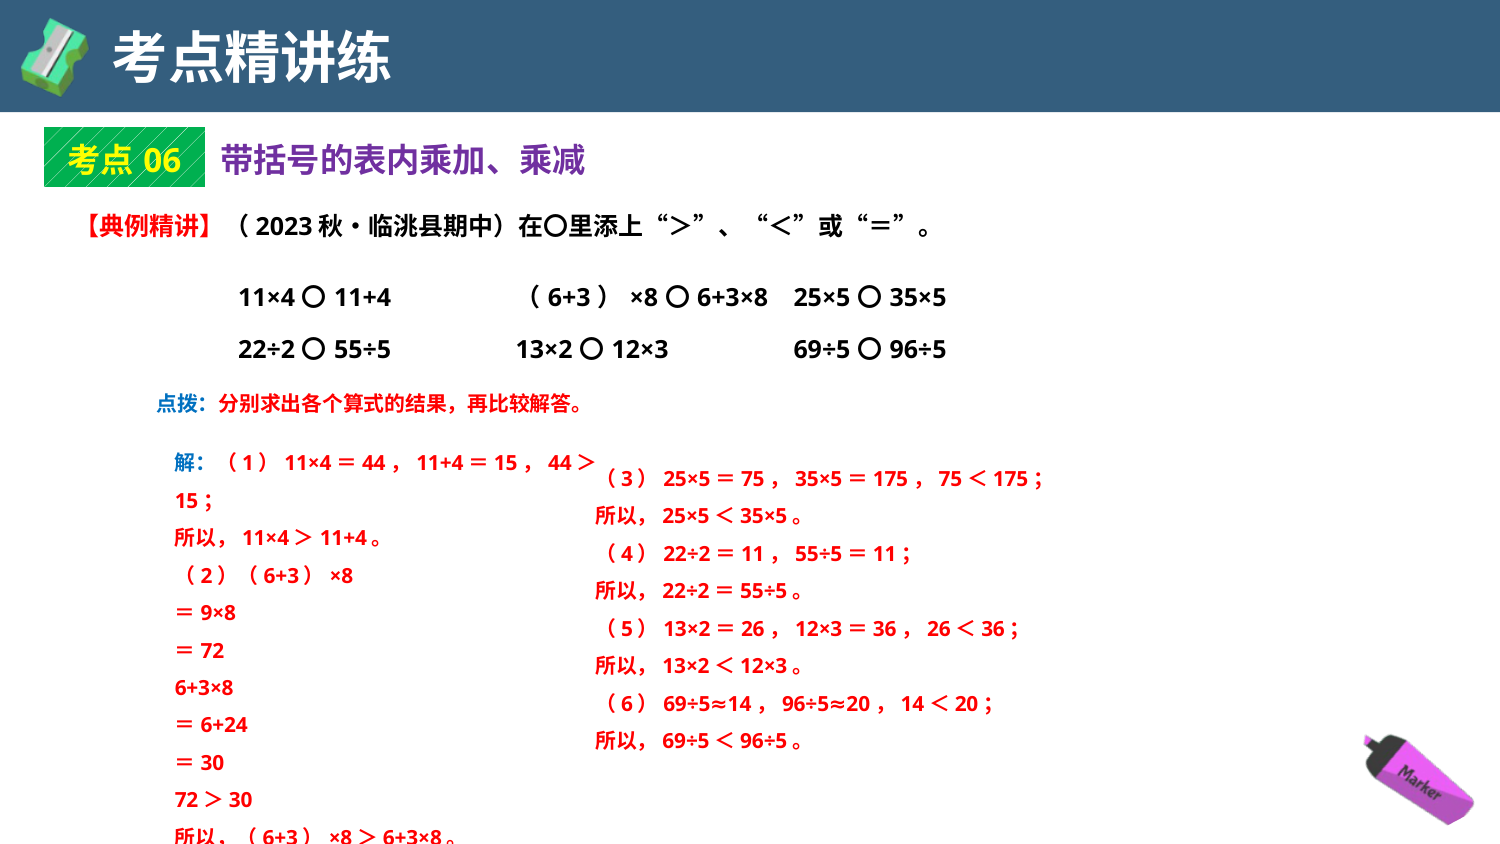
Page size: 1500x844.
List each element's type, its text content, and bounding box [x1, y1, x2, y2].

text_box 解：（1）11×4＝44，11+4＝15，44＞15； 所以，11×4＞11+4。 （2）（6+3）×8 ＝9×8 ＝72 6+3×8 ＝6+24 ＝30 72＞30 所以，（6+3）×8＞6+3×8。 [160, 430, 627, 844]
text_box 考点精讲练 [106, 9, 416, 104]
picture [1344, 700, 1479, 844]
picture [14, 17, 100, 103]
text_box [0, 0, 1500, 113]
table_header 25×5〇35×5 [791, 257, 1068, 308]
table_header 带括号的表内乘加、乘减 [206, 127, 738, 187]
text_box 【典例精讲】（2023秋•临洮县期中）在〇里添上“＞”、“＜”或“＝”。 [59, 188, 1453, 354]
table_header 考点06 [44, 127, 205, 187]
table_cell 13×2〇12×3 [513, 308, 791, 359]
text_box 点拨：分别求出各个算式的结果，再比较解答。 [141, 370, 1257, 435]
table_header （6+3）×8〇6+3×8 [513, 257, 791, 308]
table_cell 22÷2〇55÷5 [235, 308, 513, 359]
table_cell 69÷5〇96÷5 [791, 308, 1068, 359]
text_box （3）25×5＝75，35×5＝175，75＜175； 所以，25×5＜35×5。 （4）22÷2＝11，55÷5＝11； 所以，22÷2＝55÷5。 （5）13×2＝26，12×3＝36，26＜36； 所以，13×2＜12×3。 （6）69÷5≈14，96÷5≈20，14＜20； 所以，69÷5＜96÷5。 [580, 445, 1331, 760]
table_header 11×4〇11+4 [235, 257, 513, 308]
